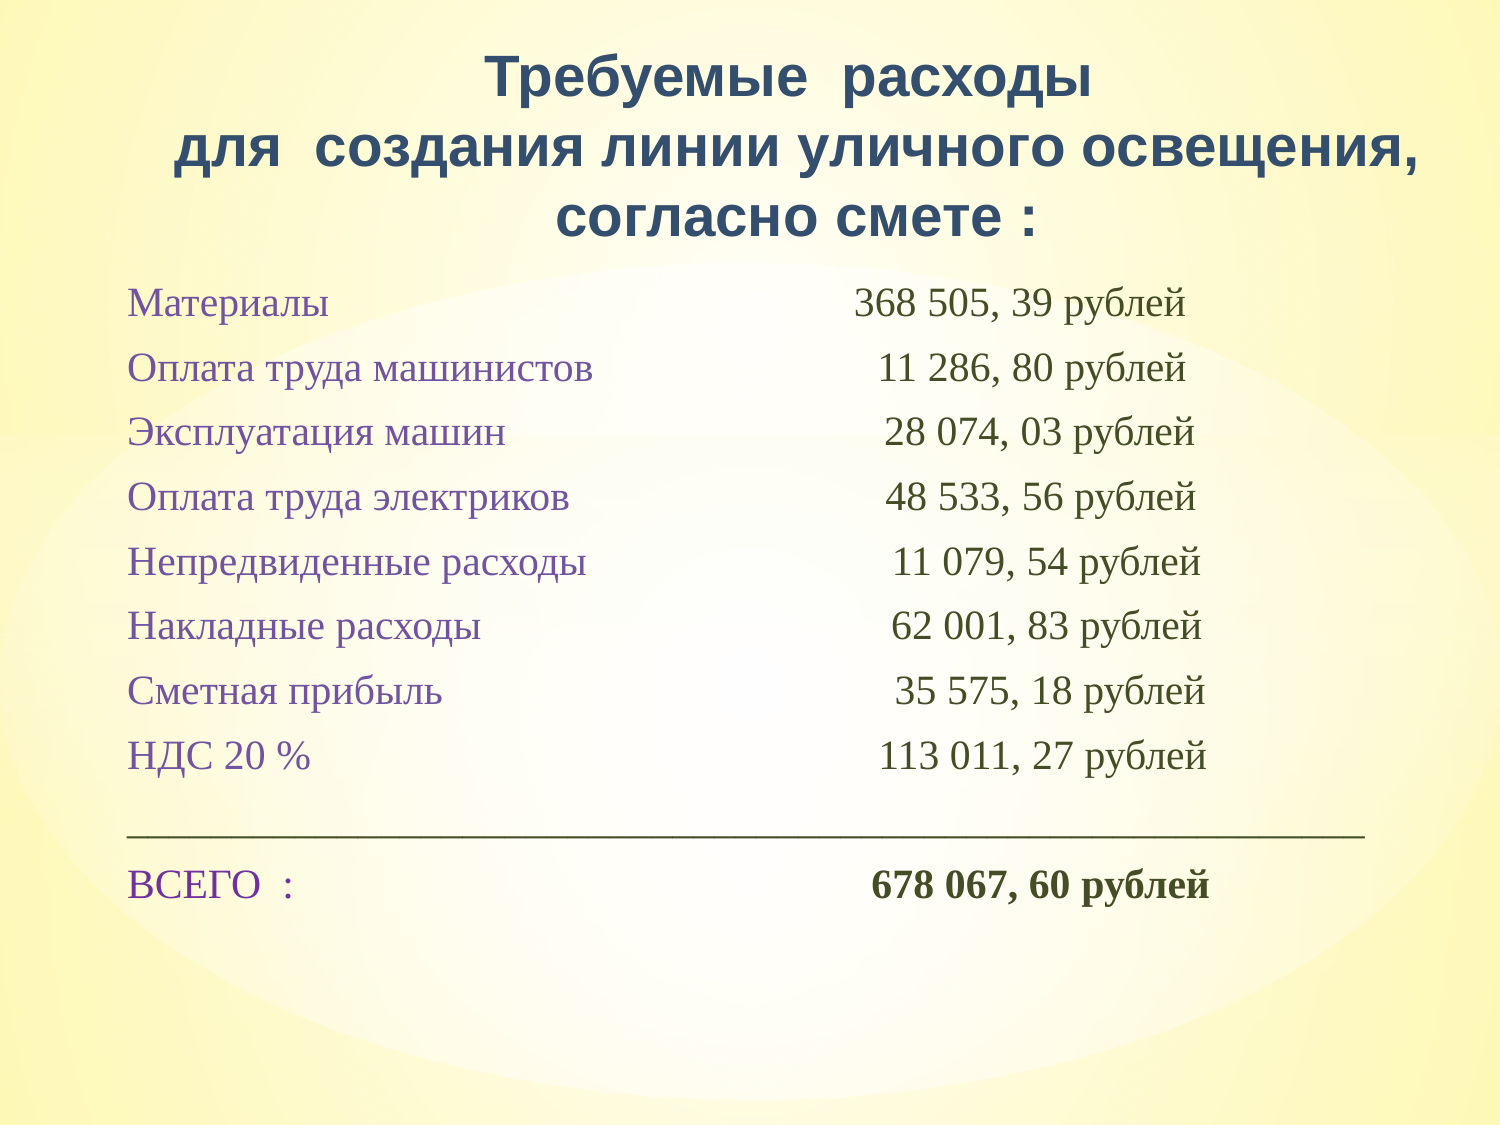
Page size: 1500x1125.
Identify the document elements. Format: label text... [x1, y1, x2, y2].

subtitle Материалы 368 505, 39 рублей Оплата труда машинистов 11 286, 80 рублей Эксплуатация машин 28 074, 03 рублей Оплата труда электриков 48 533, 56 рублей Непредвиденные расходы 11 079, 54 рублей Накладные расходы 62 001, 83 рублей Сметная прибыль 35 575, 18 рублей НДС 20 % 113 011, 27 рублей ___________________________________________________________ ВСЕГО : 678 067, 60 рублей [112, 267, 1471, 1083]
title Требуемые расходы для создания линии уличного освещения, согласно смете : [29, 30, 1459, 173]
